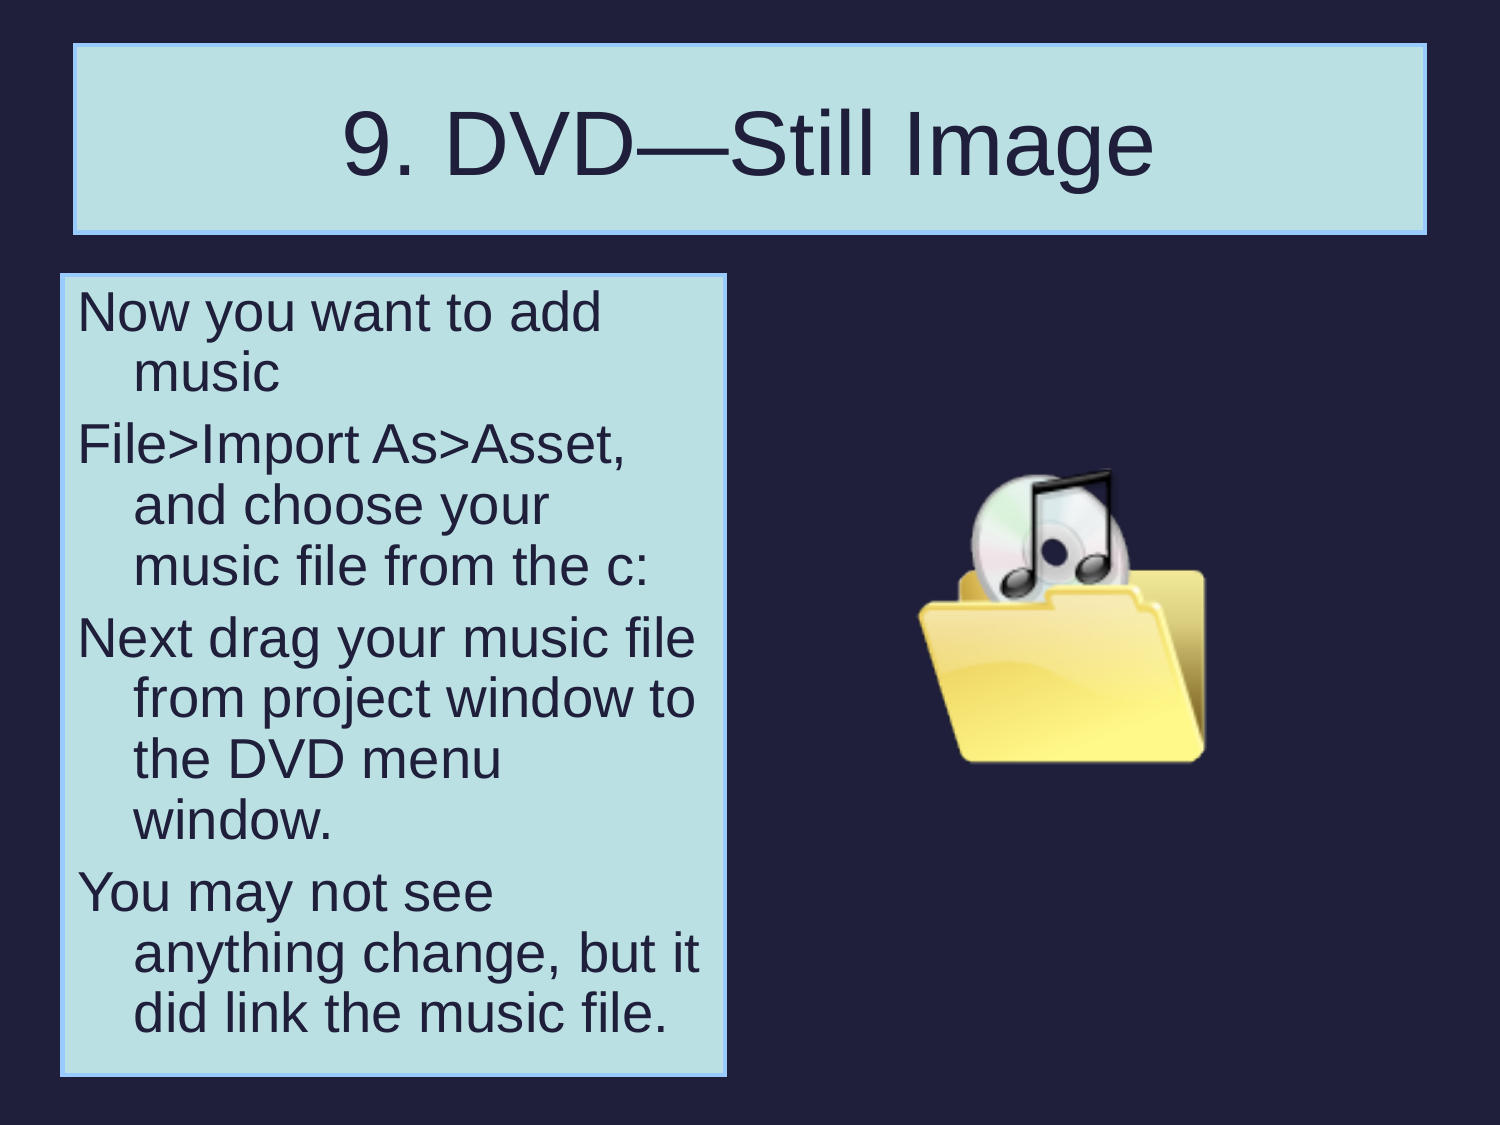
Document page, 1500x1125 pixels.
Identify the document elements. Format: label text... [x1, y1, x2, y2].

title 9. DVD—Still Image [74, 44, 1426, 233]
picture [887, 437, 1251, 801]
list Now you want to add music File>Import As>Asset, and choose your music file from the c: Next drag your music file from project window to the DVD menu window. You may not see anything change, but it did link the music file. [62, 274, 726, 1076]
